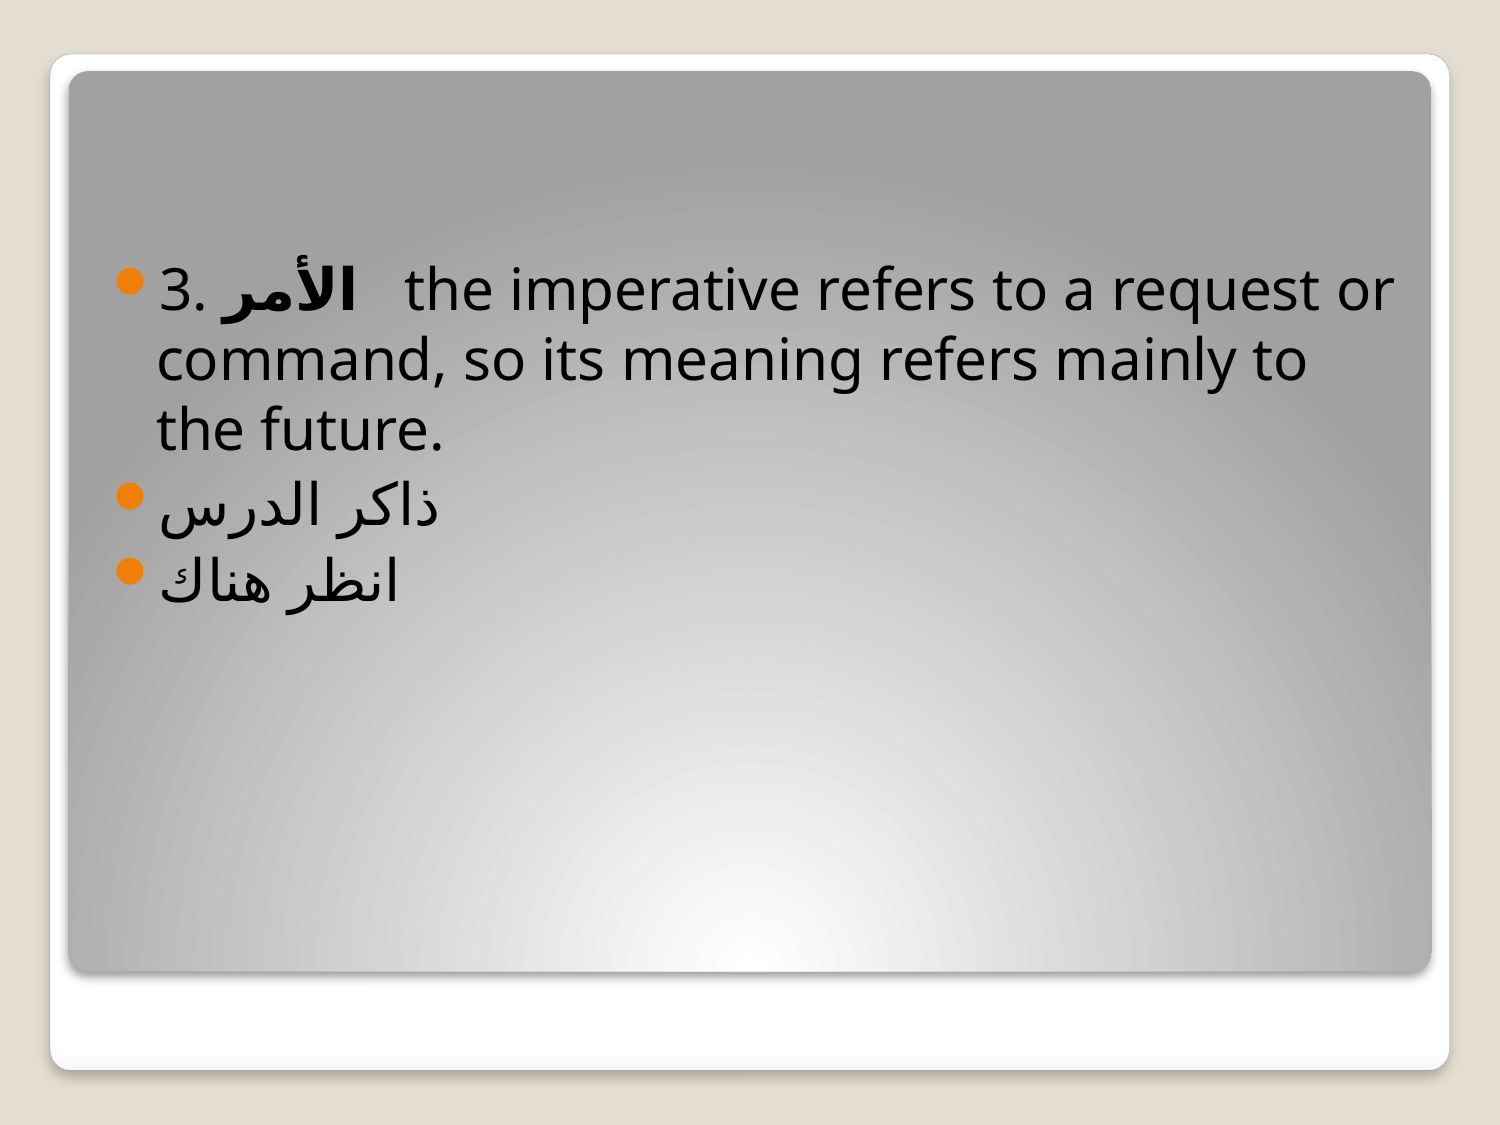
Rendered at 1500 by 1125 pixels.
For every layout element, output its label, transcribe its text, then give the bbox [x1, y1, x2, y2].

list 3. الأمر the imperative refers to a request or command, so its meaning refers mainly to the future. ذاكر الدرس انظر هناك [82, 86, 1425, 774]
